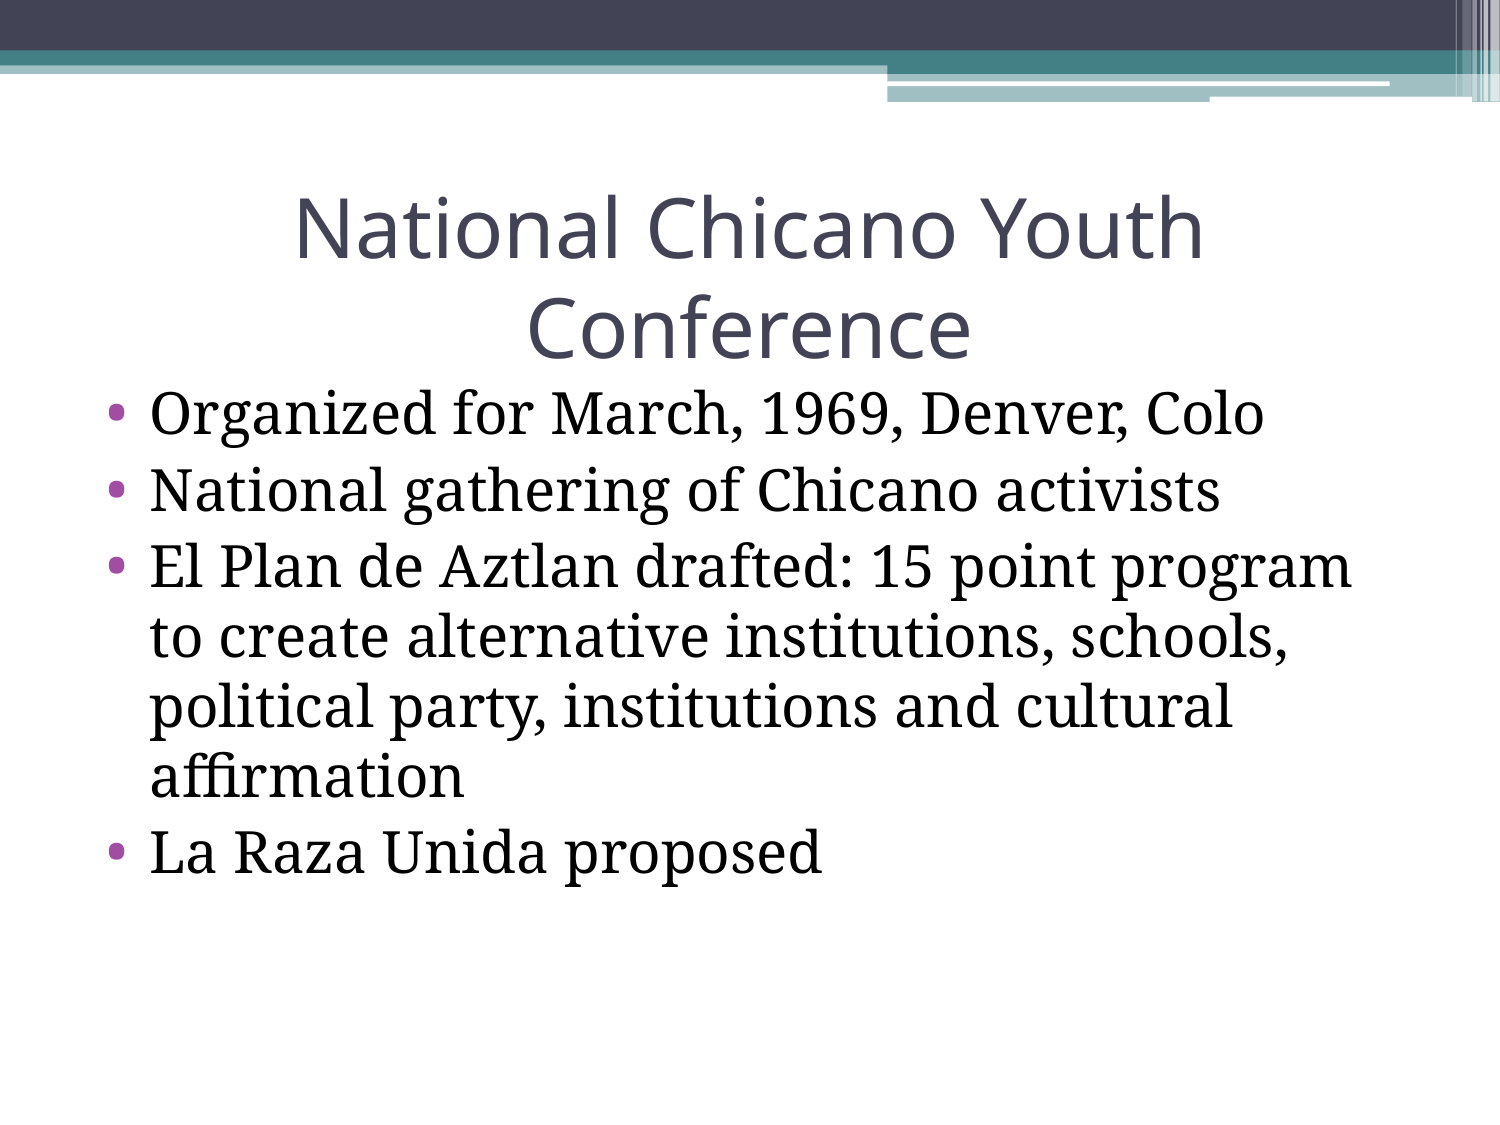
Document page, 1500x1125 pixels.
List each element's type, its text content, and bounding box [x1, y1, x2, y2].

title National Chicano Youth Conference [75, 187, 1425, 363]
list Organized for March, 1969, Denver, Colo National gathering of Chicano activists El Plan de Aztlan drafted: 15 point program to create alternative institutions, schools, political party, institutions and cultural affirmation La Raza Unida proposed [75, 369, 1425, 1079]
